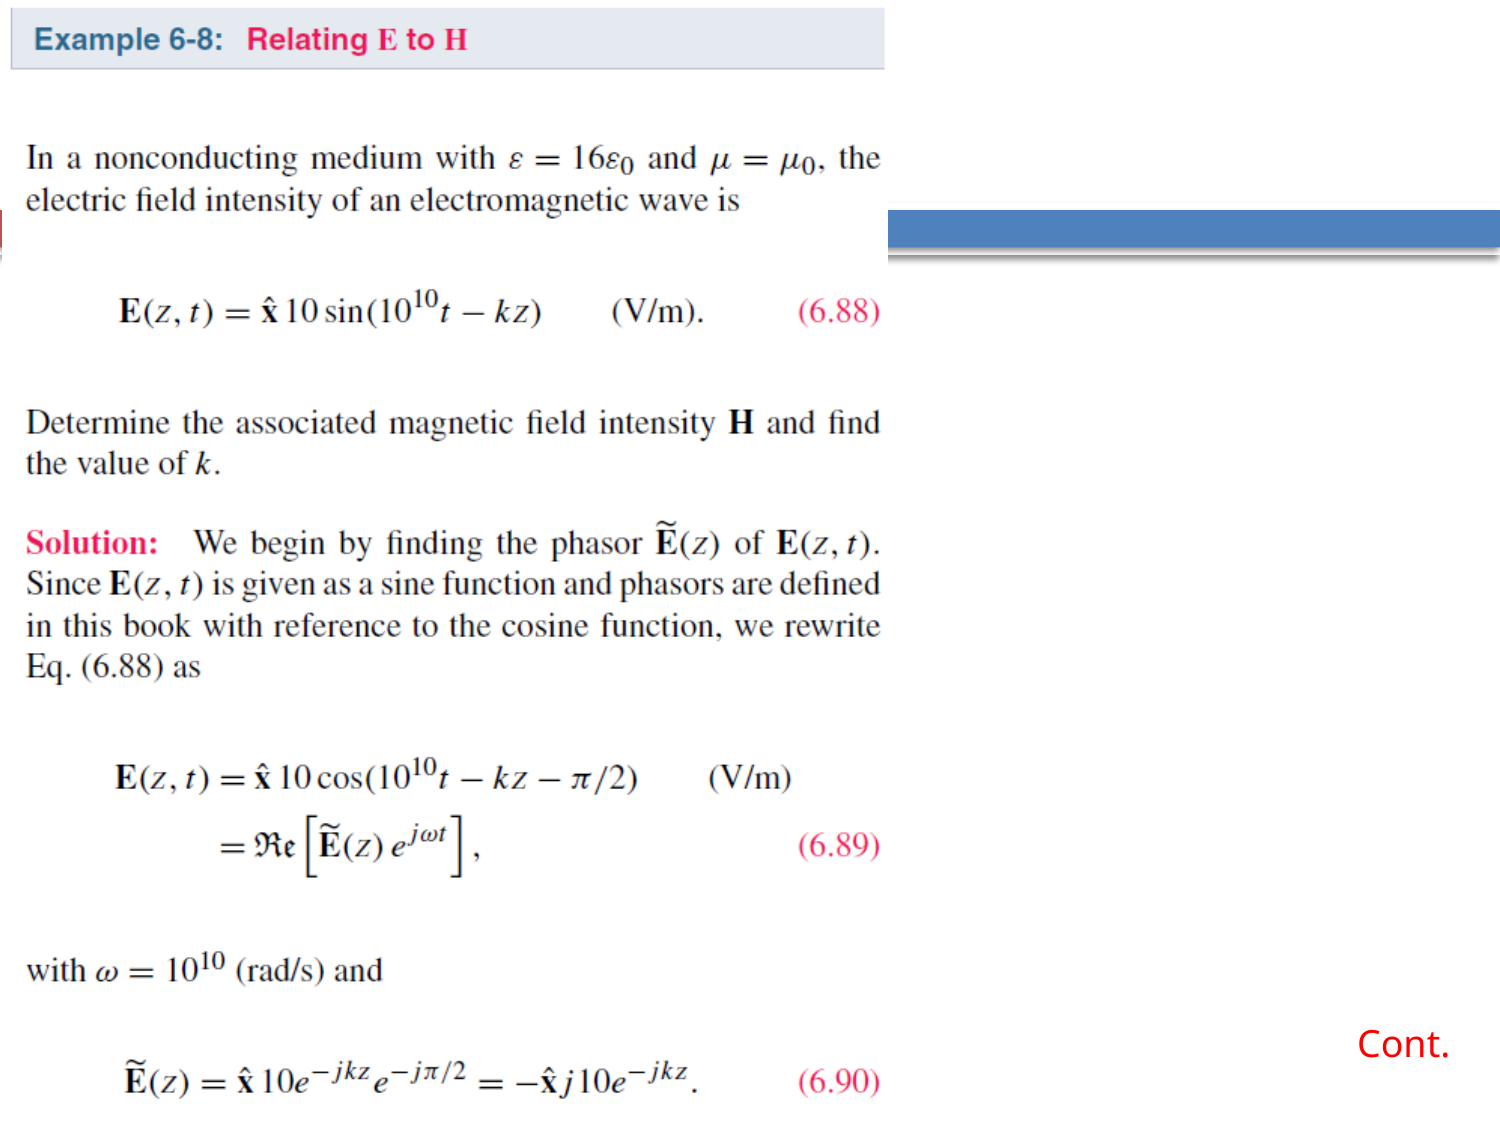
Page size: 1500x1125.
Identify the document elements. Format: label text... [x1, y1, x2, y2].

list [1, 0, 888, 1115]
text_box Cont. [1342, 1012, 1465, 1073]
